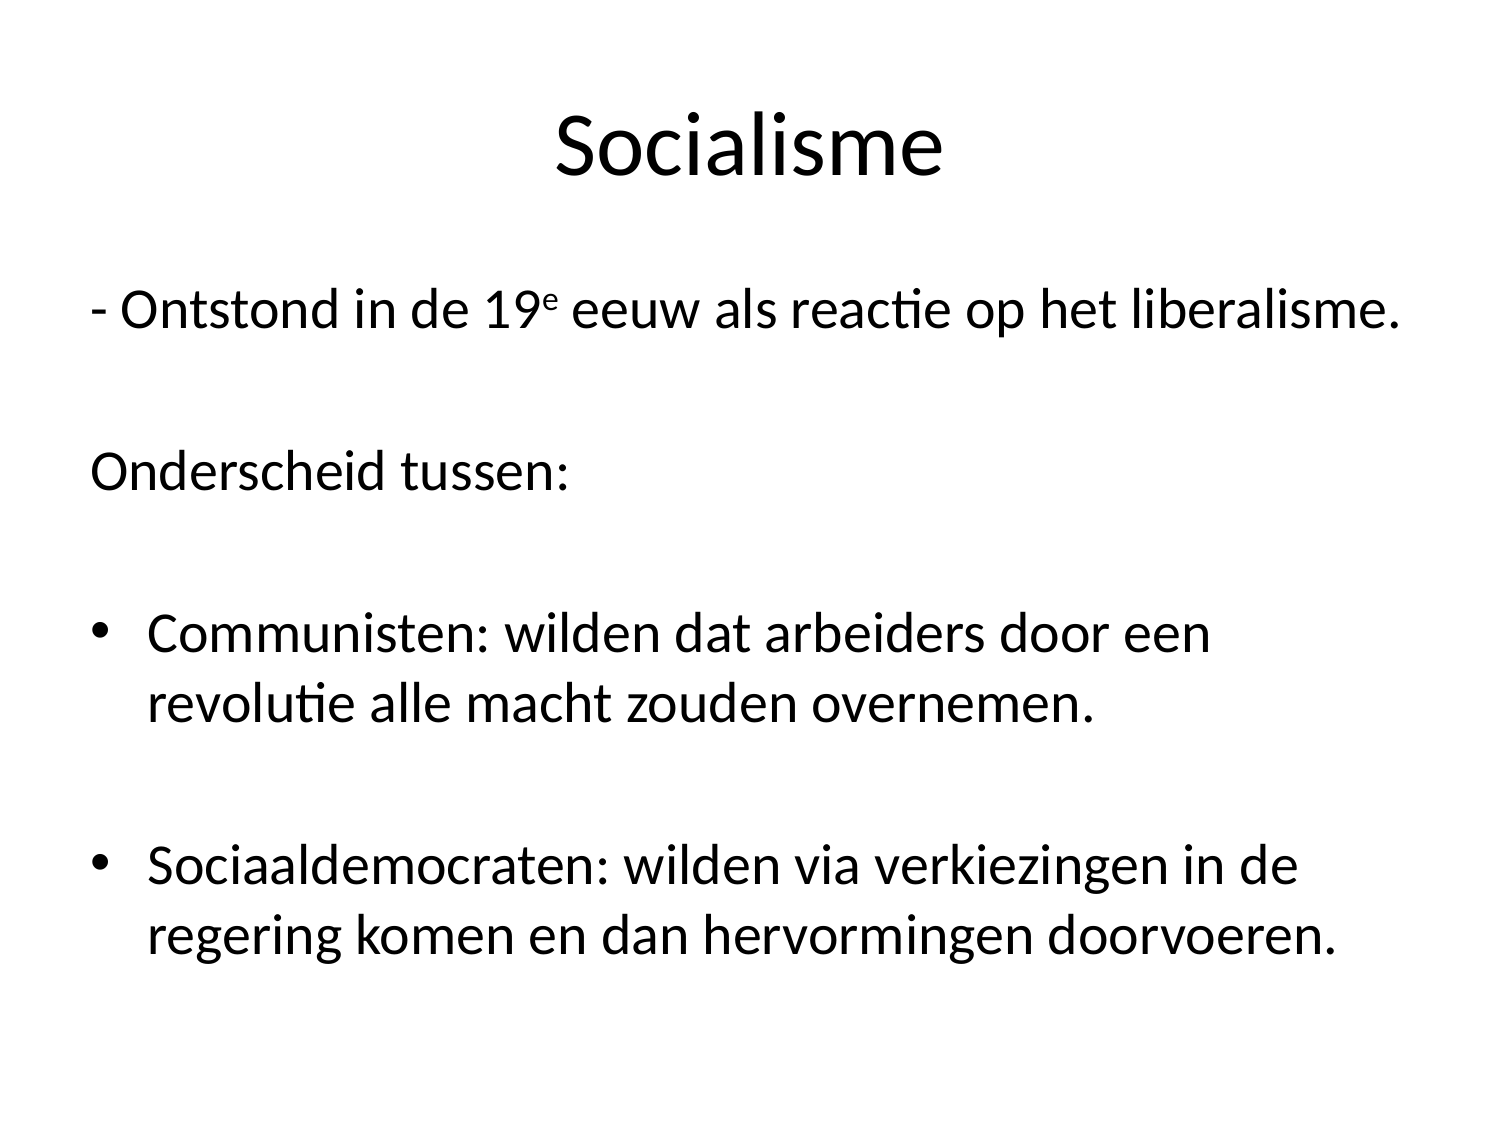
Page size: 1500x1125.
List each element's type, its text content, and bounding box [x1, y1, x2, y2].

list - Ontstond in de 19e eeuw als reactie op het liberalisme. Onderscheid tussen: Communisten: wilden dat arbeiders door een revolutie alle macht zouden overnemen. Sociaaldemocraten: wilden via verkiezingen in de regering komen en dan hervormingen doorvoeren. [75, 262, 1425, 1005]
title Socialisme [75, 45, 1425, 233]
